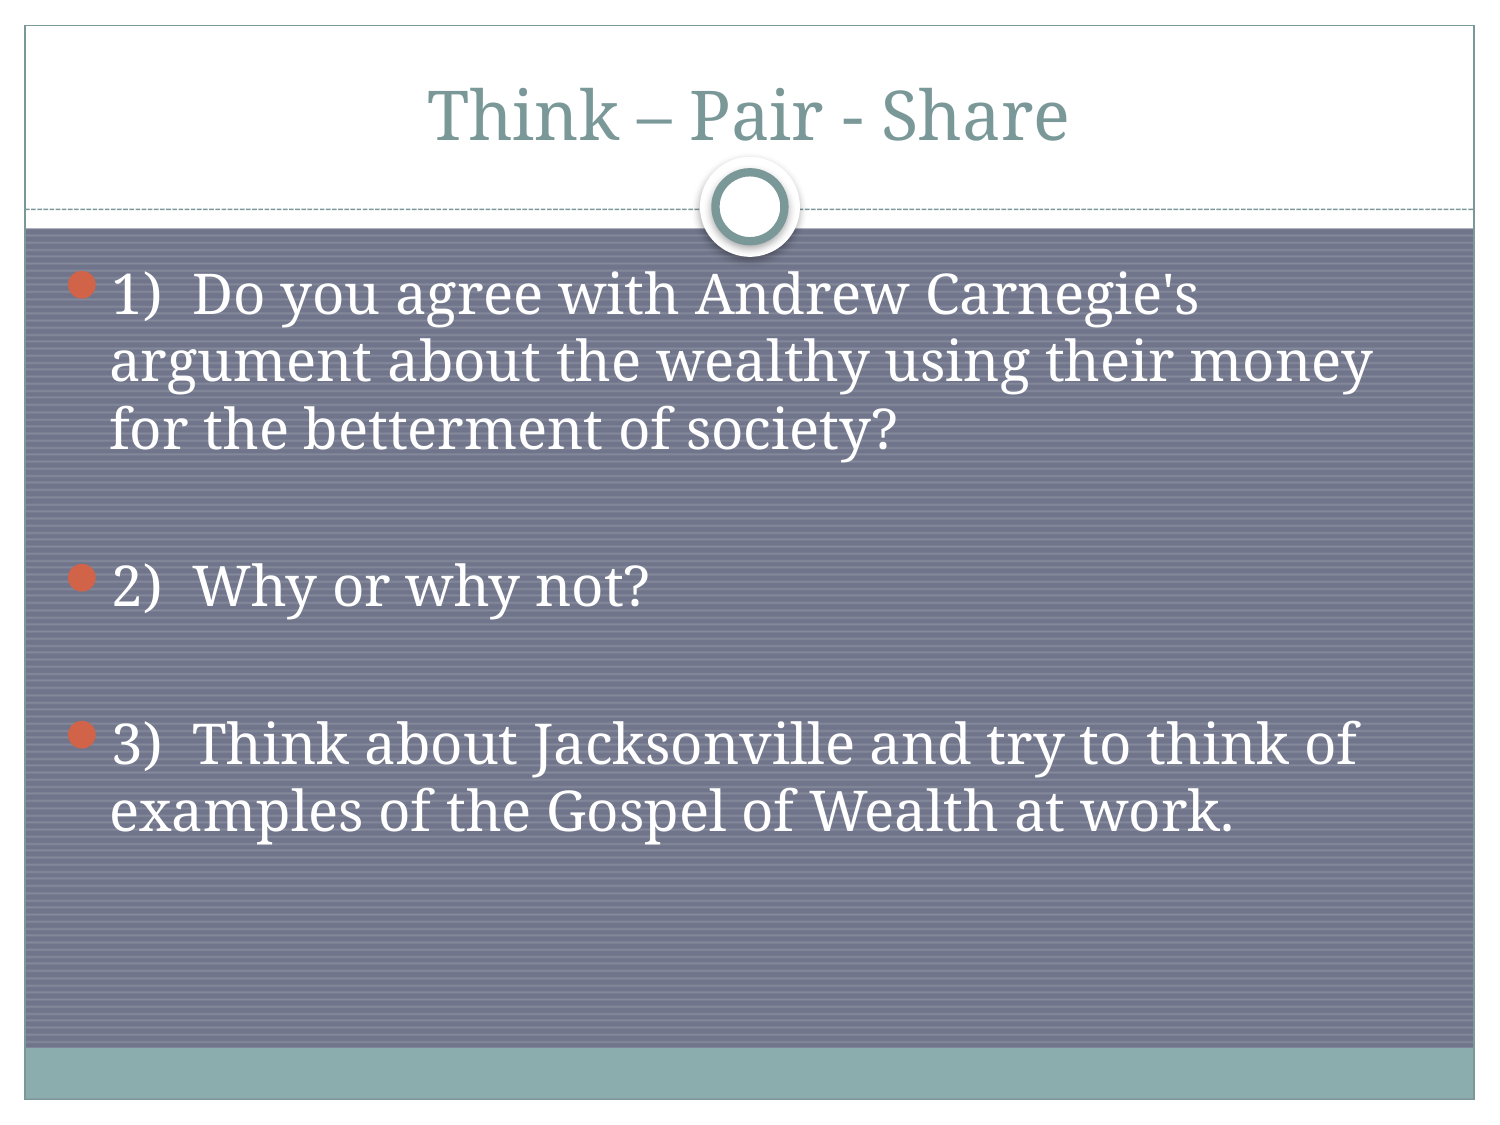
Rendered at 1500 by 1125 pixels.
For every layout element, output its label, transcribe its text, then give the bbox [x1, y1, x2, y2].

title Think – Pair - Share [49, 37, 1450, 162]
list 1) Do you agree with Andrew Carnegie's argument about the wealthy using their money for the betterment of society? 2) Why or why not? 3) Think about Jacksonville and try to think of examples of the Gospel of Wealth at work. [49, 250, 1445, 1001]
